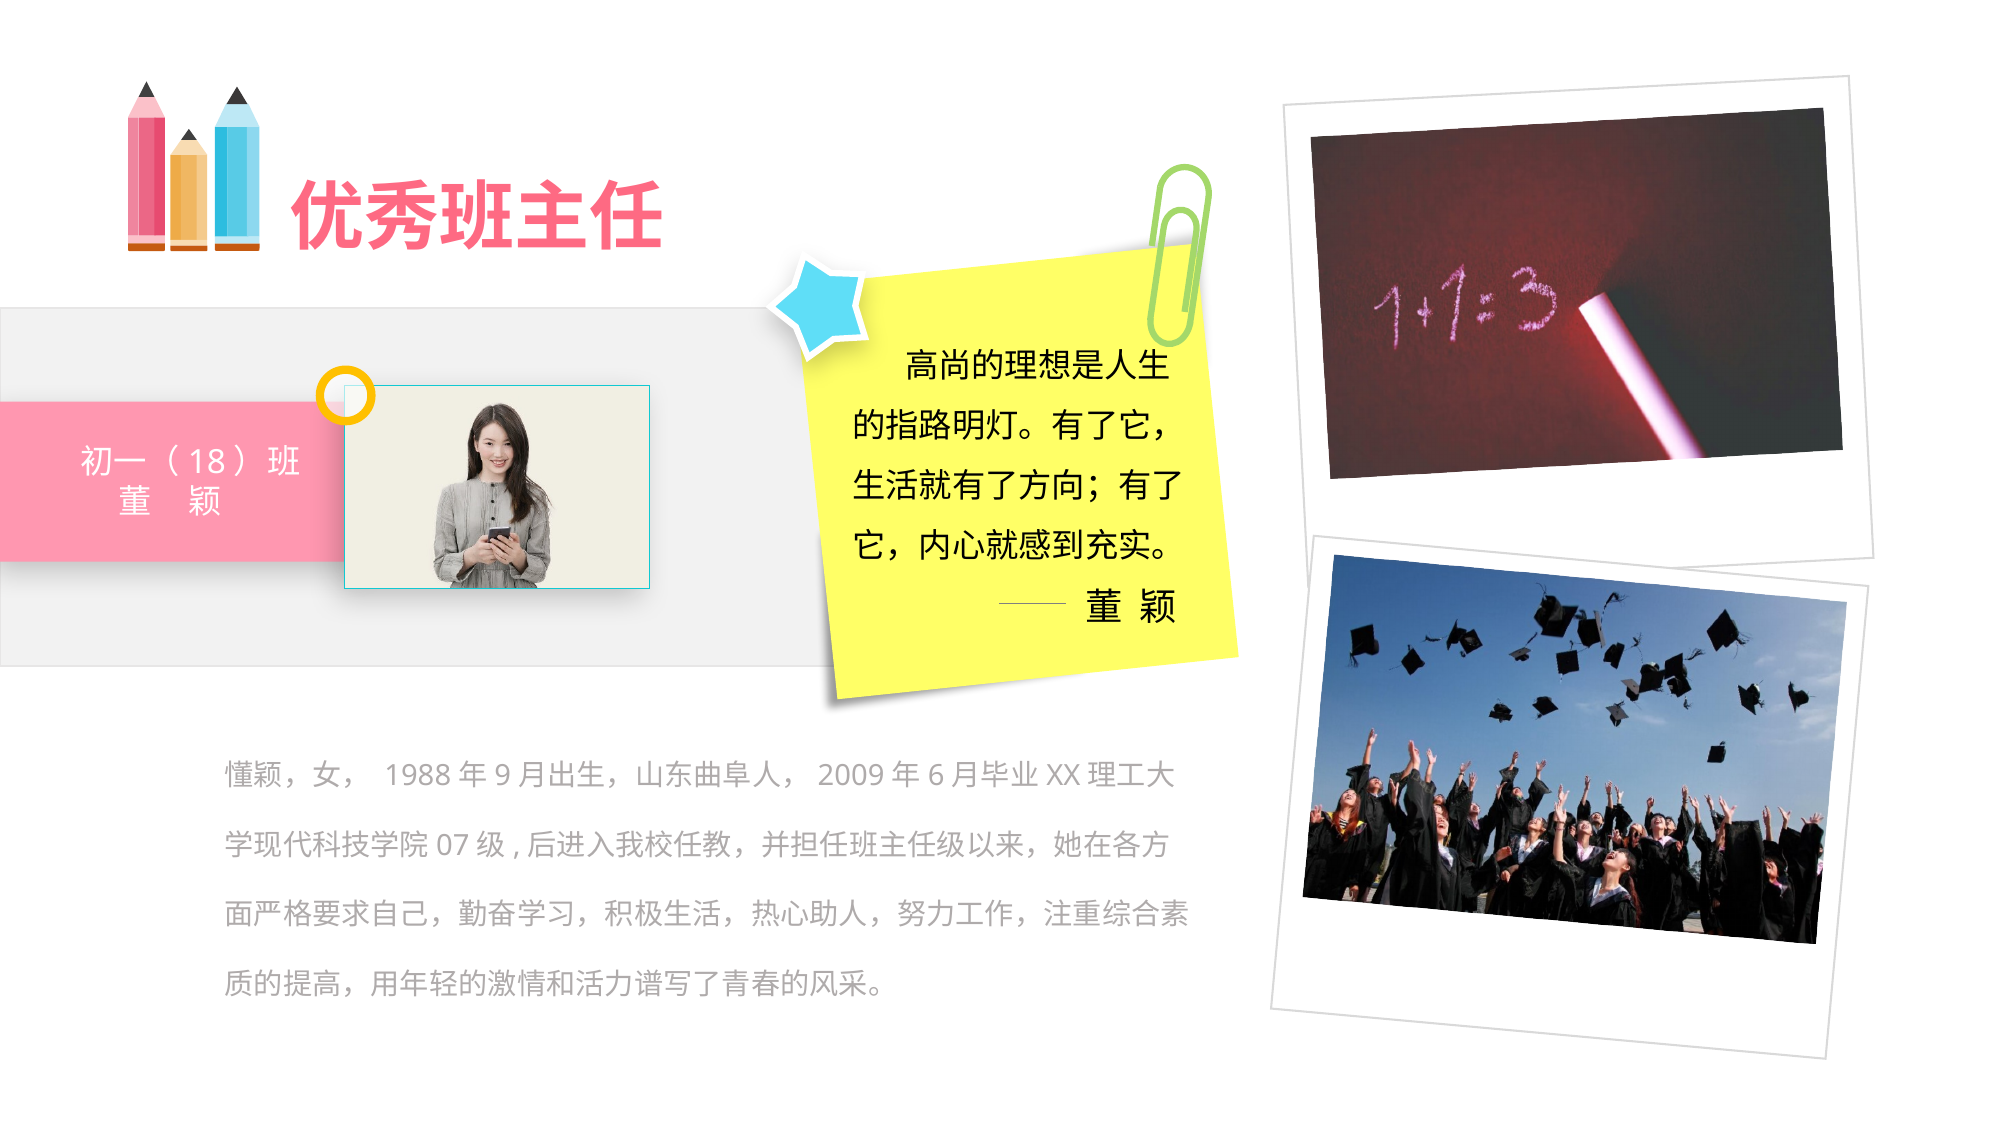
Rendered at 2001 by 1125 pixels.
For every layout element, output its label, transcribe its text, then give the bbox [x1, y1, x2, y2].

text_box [0, 401, 344, 570]
picture [344, 385, 650, 589]
text_box [0, 307, 814, 667]
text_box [1295, 90, 1862, 573]
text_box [1291, 559, 1849, 1035]
text_box 懂颖，女， 1988年9月出生，山东曲阜人，2009年6月毕业XX理工大学现代科技学院07级,后进入我校任教，并担任班主任级以来，她在各方面严格要求自己，勤奋学习，积极生活，热心助人，努力工作，注重综合素质的提高，用年轻的激情和活力谱写了青春的风采。 [209, 713, 1213, 1078]
text_box [318, 368, 371, 401]
text_box 优秀班主任 [274, 161, 689, 266]
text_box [128, 81, 260, 252]
text_box [768, 253, 814, 359]
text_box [814, 166, 1219, 687]
